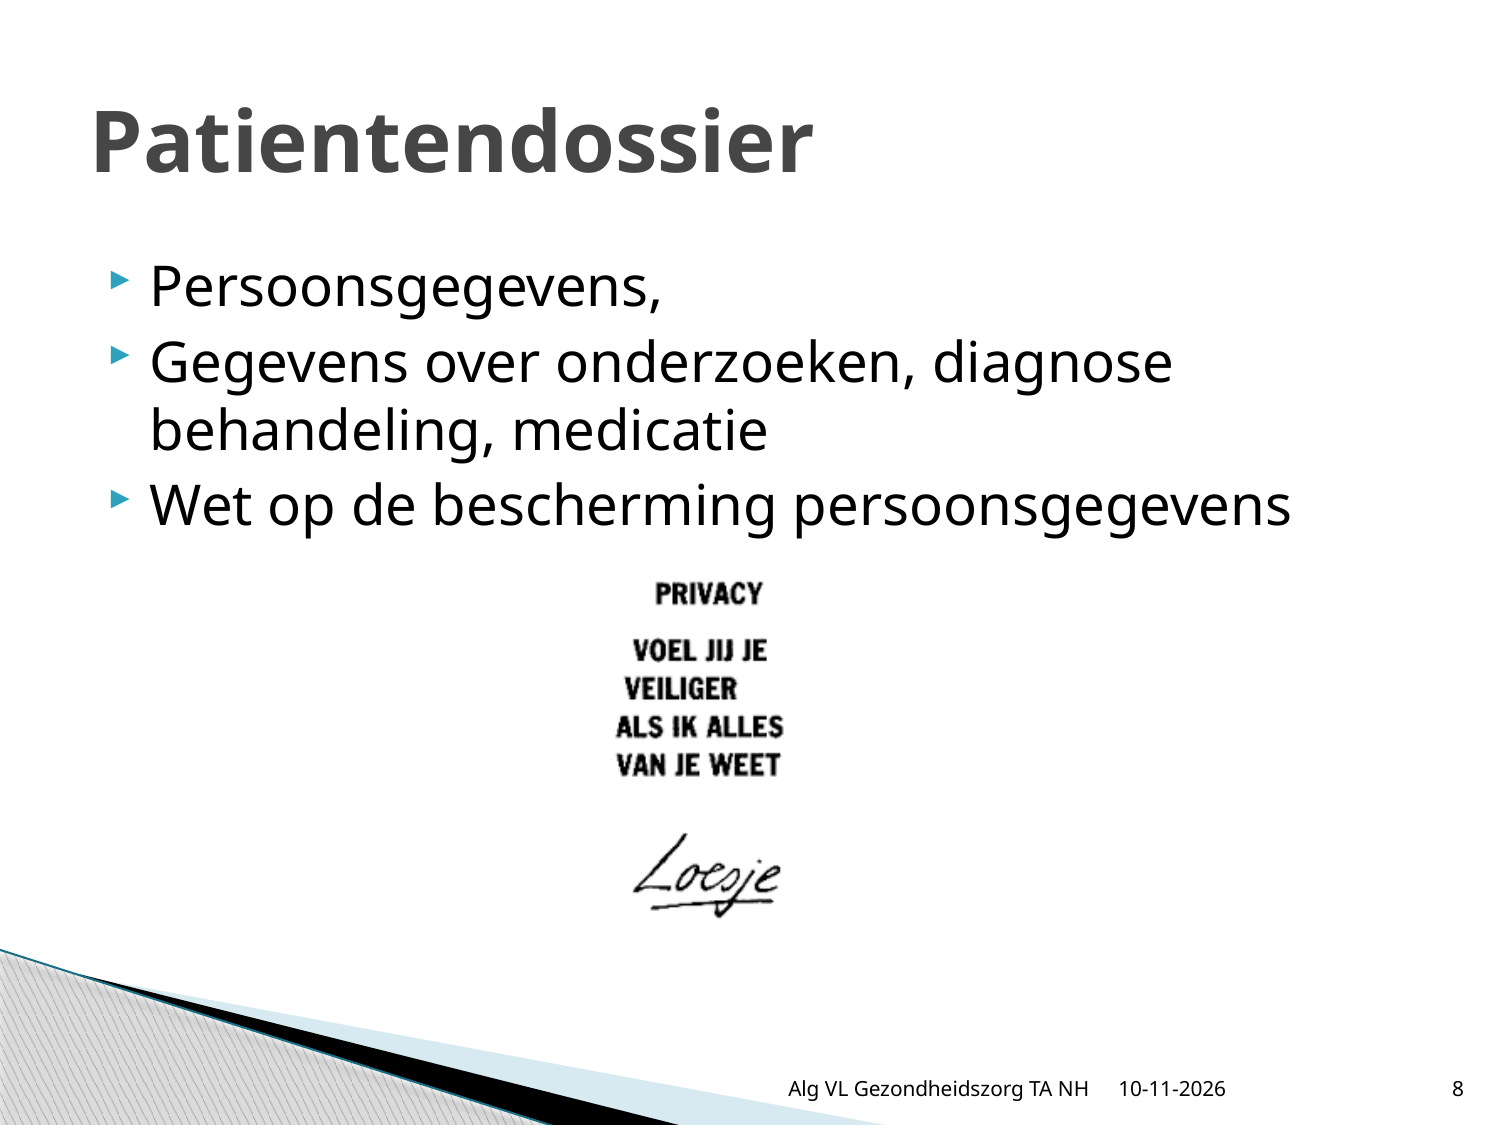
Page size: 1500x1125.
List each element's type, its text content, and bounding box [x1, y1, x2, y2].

slide_number 8 [1418, 1051, 1479, 1112]
footer Alg VL Gezondheidszorg TA NH [718, 1051, 1105, 1112]
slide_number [1105, 1051, 1418, 1112]
title Patientendossier [75, 45, 1425, 233]
picture [572, 554, 841, 941]
list Persoonsgegevens, Gegevens over onderzoeken, diagnose behandeling, medicatie Wet op de bescherming persoonsgegevens [75, 243, 1425, 986]
